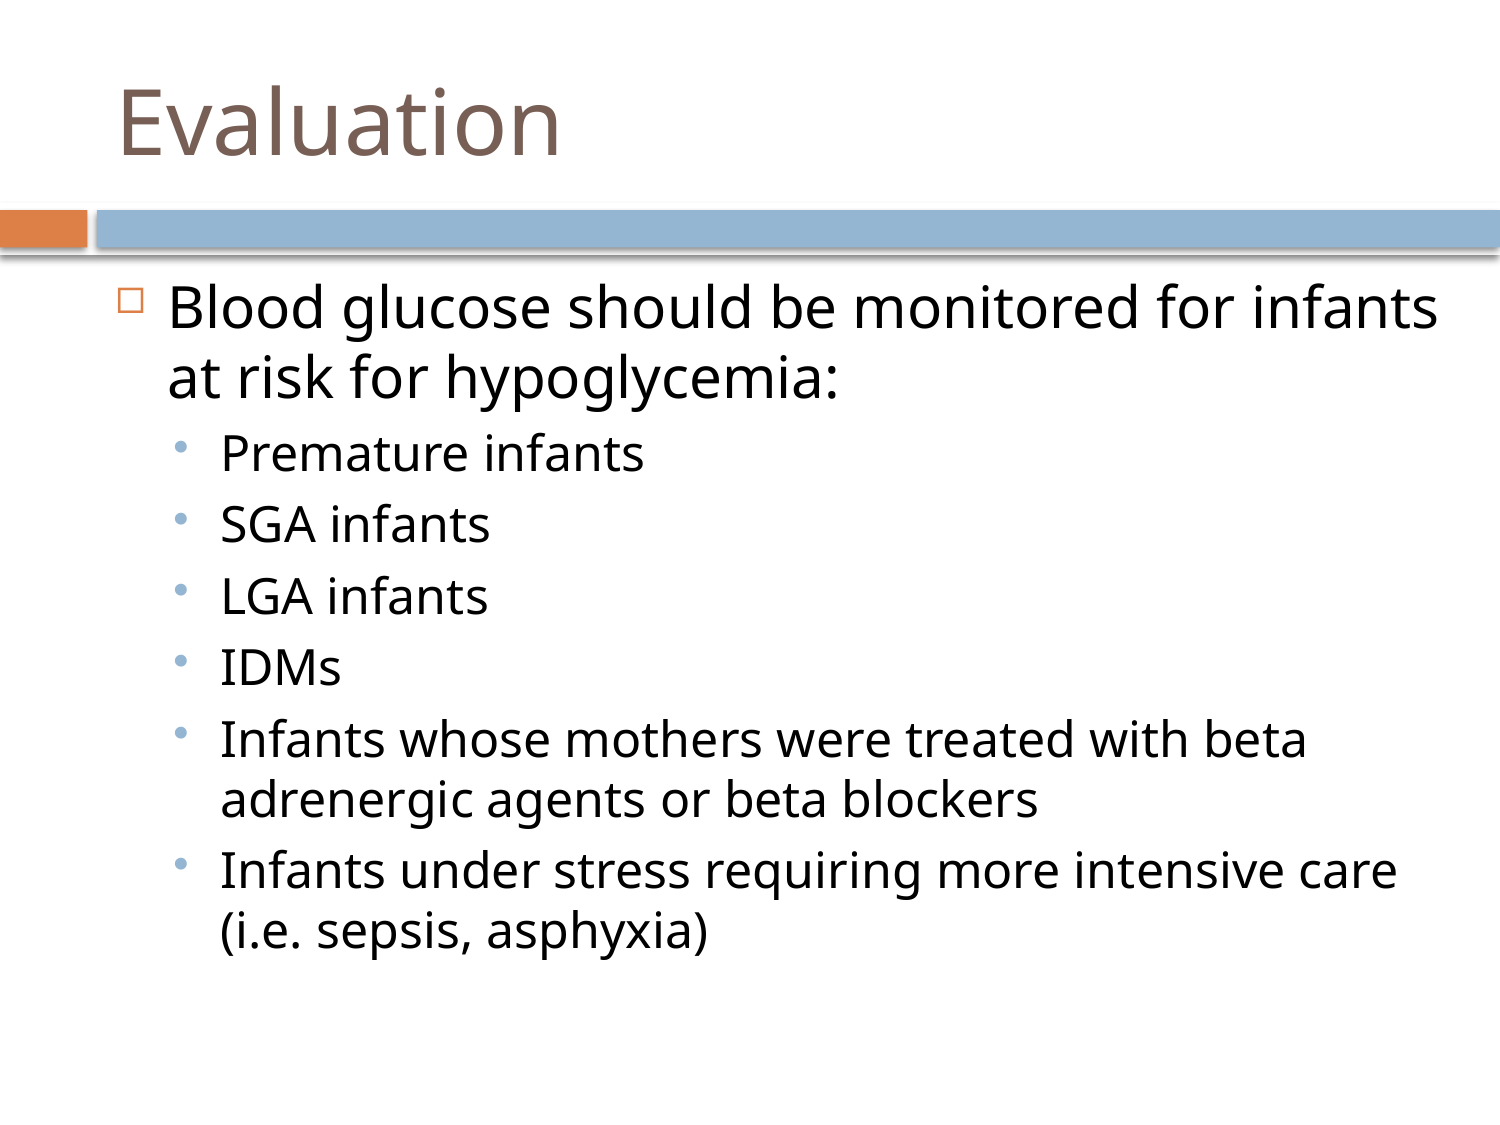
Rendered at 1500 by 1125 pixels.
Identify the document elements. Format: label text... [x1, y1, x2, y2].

title Evaluation [100, 37, 1438, 200]
list Blood glucose should be monitored for infants at risk for hypoglycemia: Premature infants SGA infants LGA infants IDMs Infants whose mothers were treated with beta adrenergic agents or beta blockers Infants under stress requiring more intensive care (i.e. sepsis, asphyxia) [100, 262, 1500, 1125]
